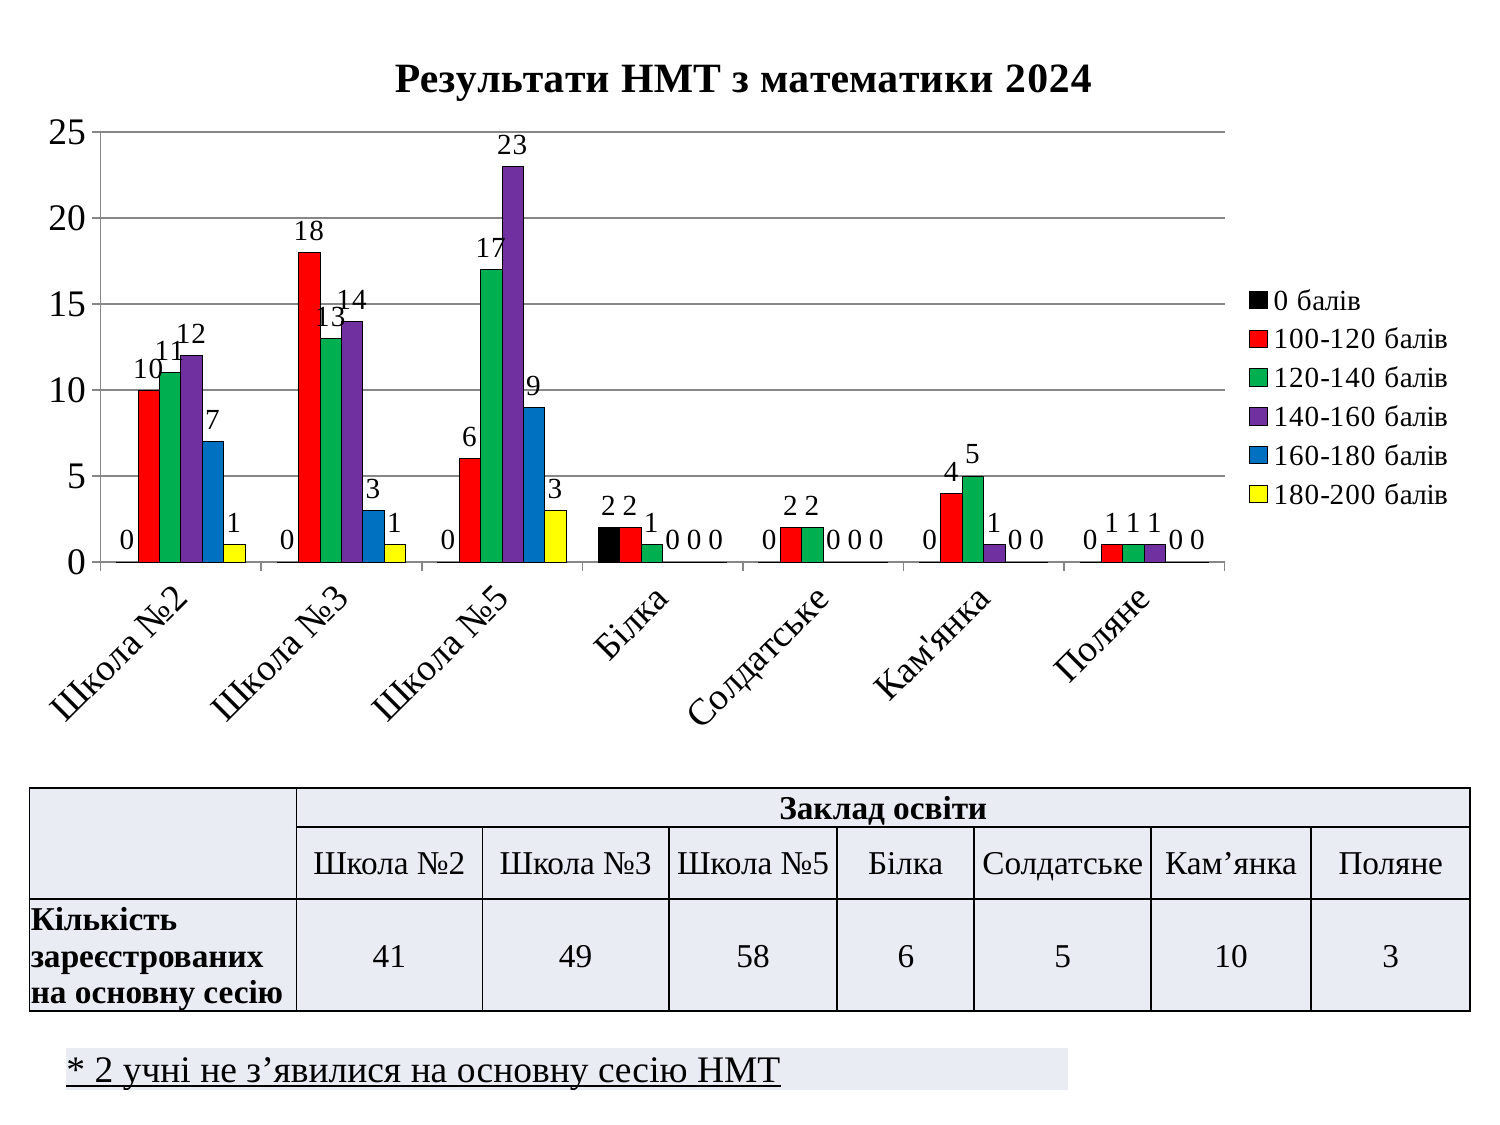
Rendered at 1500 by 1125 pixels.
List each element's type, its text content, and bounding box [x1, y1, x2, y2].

table_header * 2 учні не з’явилися на основну сесію НМТ [66, 1048, 1068, 1090]
chart [17, 18, 1471, 776]
table_cell Білка [838, 828, 973, 898]
table_cell Кількість зареєстрованих на основну сесію [30, 900, 296, 1010]
table_cell 10 [1152, 900, 1310, 1010]
table_cell Поляне [1312, 828, 1469, 898]
table_cell Солдатське [975, 828, 1150, 898]
table_cell 49 [483, 900, 668, 1010]
table_cell Кам’янка [1152, 828, 1310, 898]
table_cell 3 [1312, 900, 1469, 1010]
table_header Заклад освіти [297, 789, 1469, 826]
table_header [30, 789, 296, 898]
table_cell Школа №5 [670, 828, 836, 898]
table_cell 58 [670, 900, 836, 1010]
table_cell 6 [838, 900, 973, 1010]
table_cell 41 [297, 900, 482, 1010]
table_cell 5 [975, 900, 1150, 1010]
table_cell Школа №2 [297, 828, 482, 898]
table_cell Школа №3 [483, 828, 668, 898]
